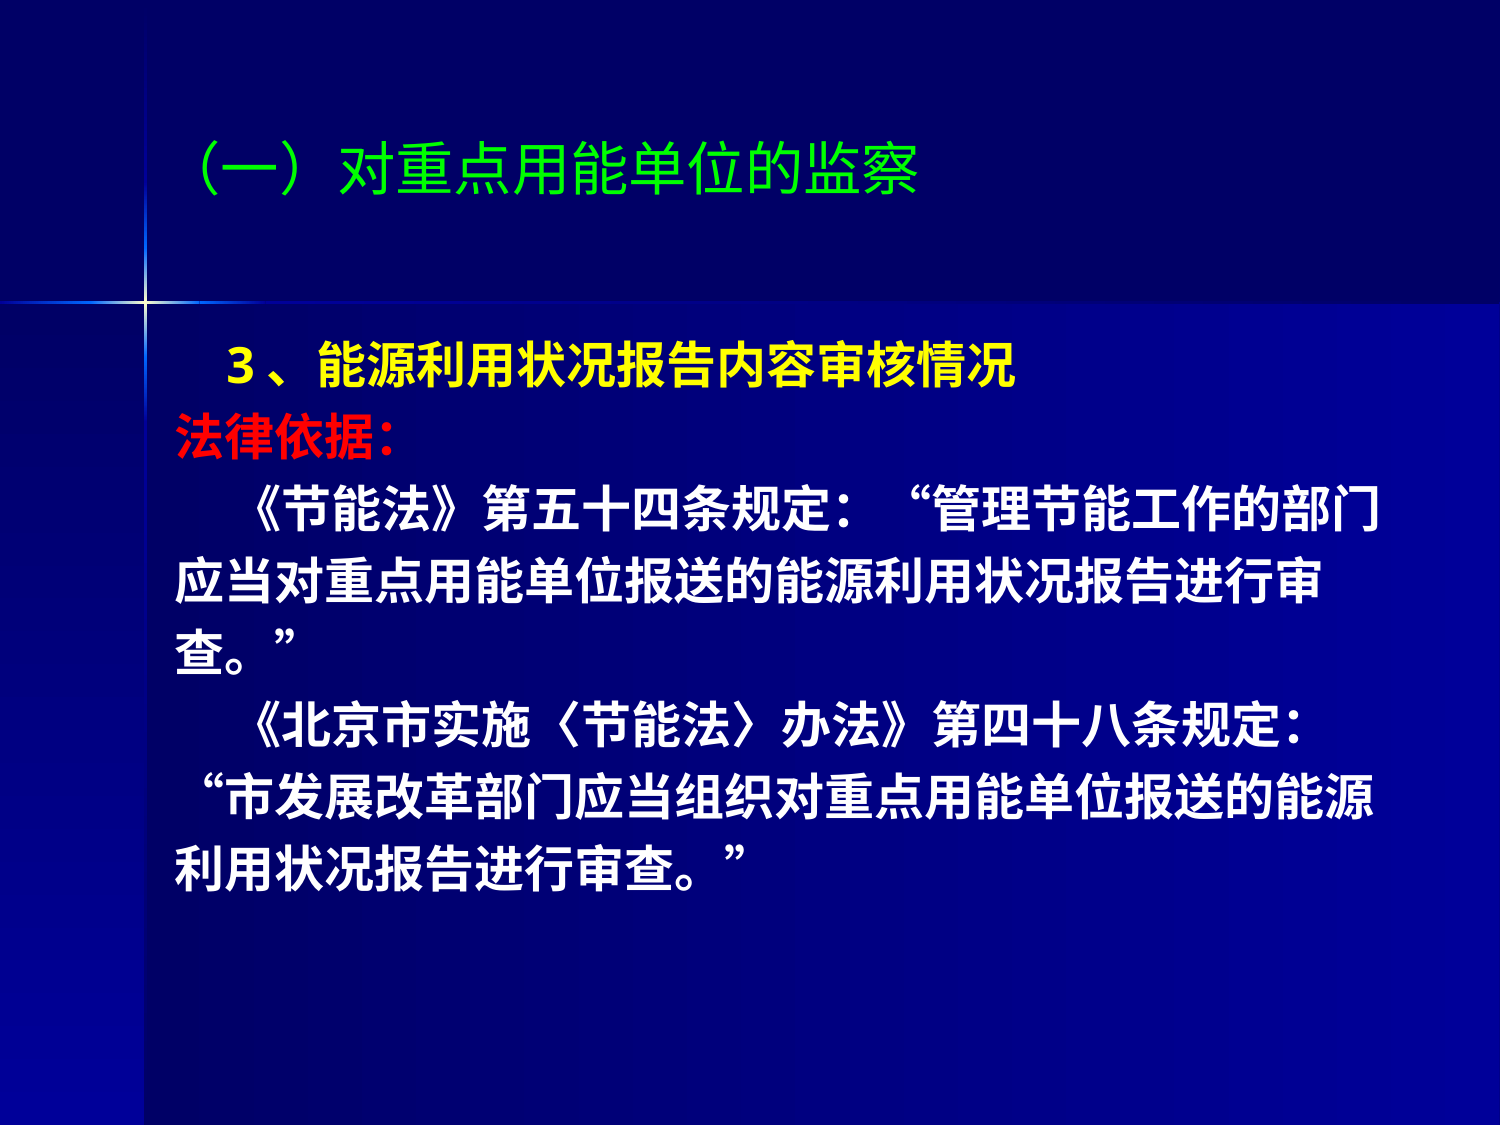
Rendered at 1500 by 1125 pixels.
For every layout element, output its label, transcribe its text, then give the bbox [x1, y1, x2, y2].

list 3、能源利用状况报告内容审核情况 法律依据： 《节能法》第五十四条规定：“管理节能工作的部门应当对重点用能单位报送的能源利用状况报告进行审查。” 《北京市实施〈节能法〉办法》第四十八条规定：“市发展改革部门应当组织对重点用能单位报送的能源利用状况报告进行审查。” [159, 314, 1413, 1001]
title （一）对重点用能单位的监察 [147, 49, 1413, 286]
